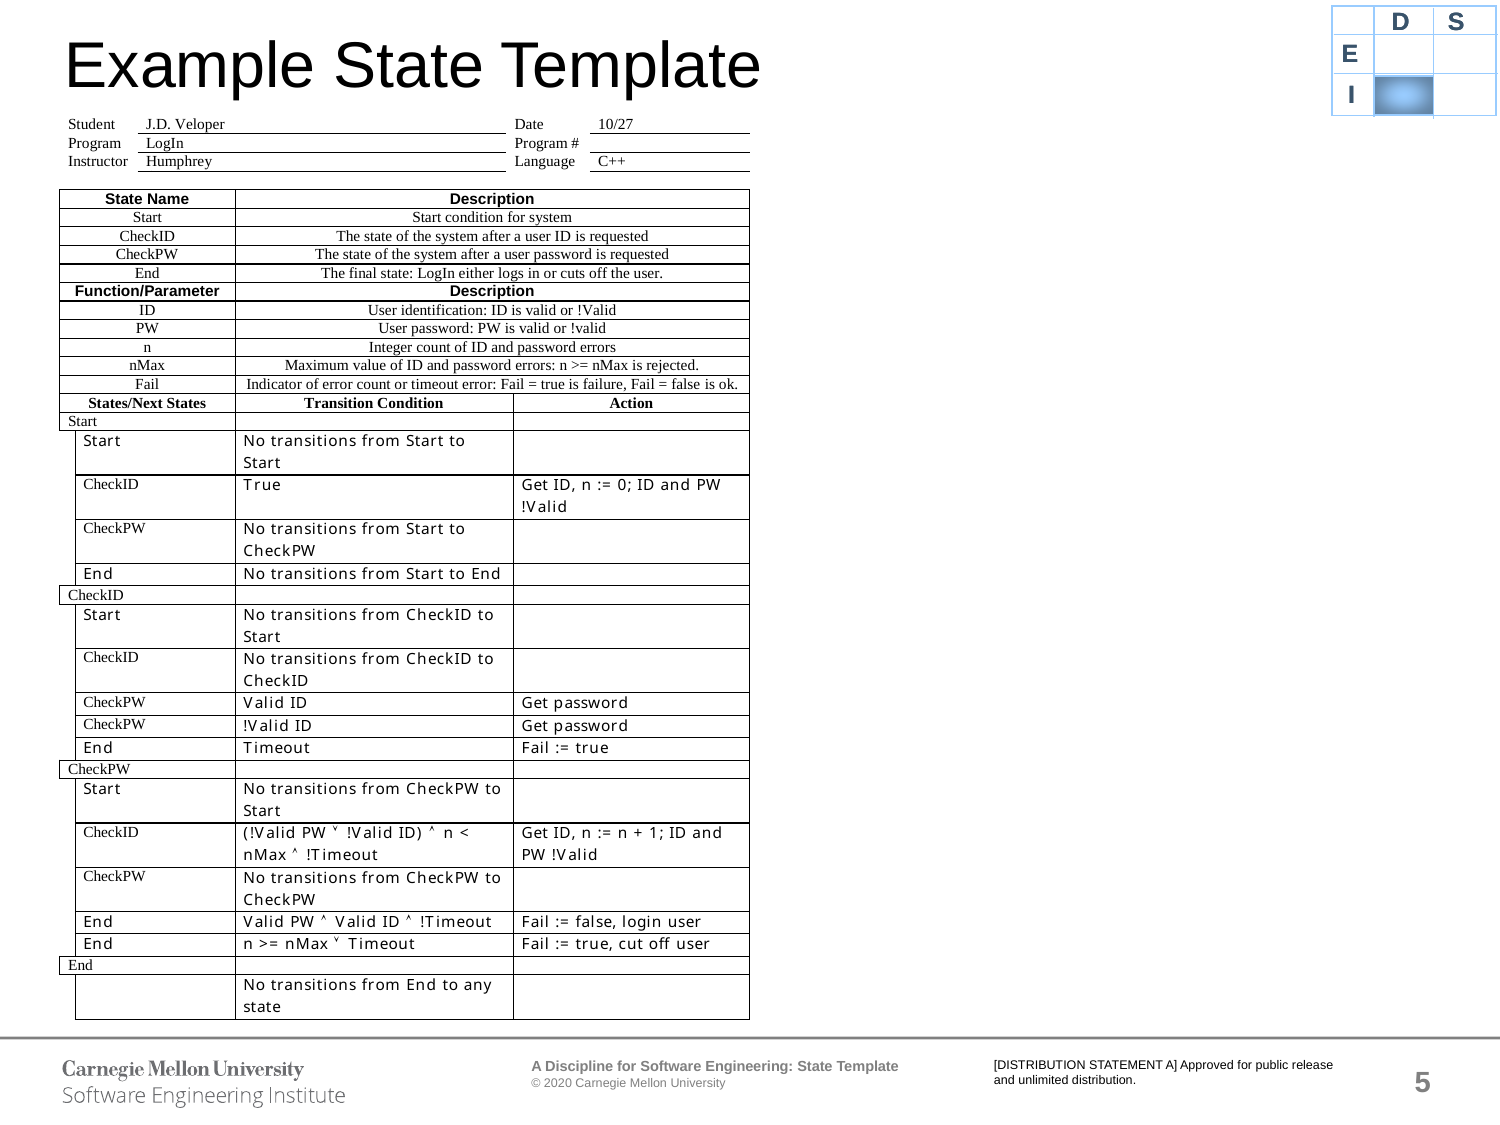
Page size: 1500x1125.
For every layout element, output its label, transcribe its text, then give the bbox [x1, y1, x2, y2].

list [58, 115, 750, 1045]
text_box Example State Template [50, 27, 1113, 106]
picture [1330, 0, 1500, 122]
